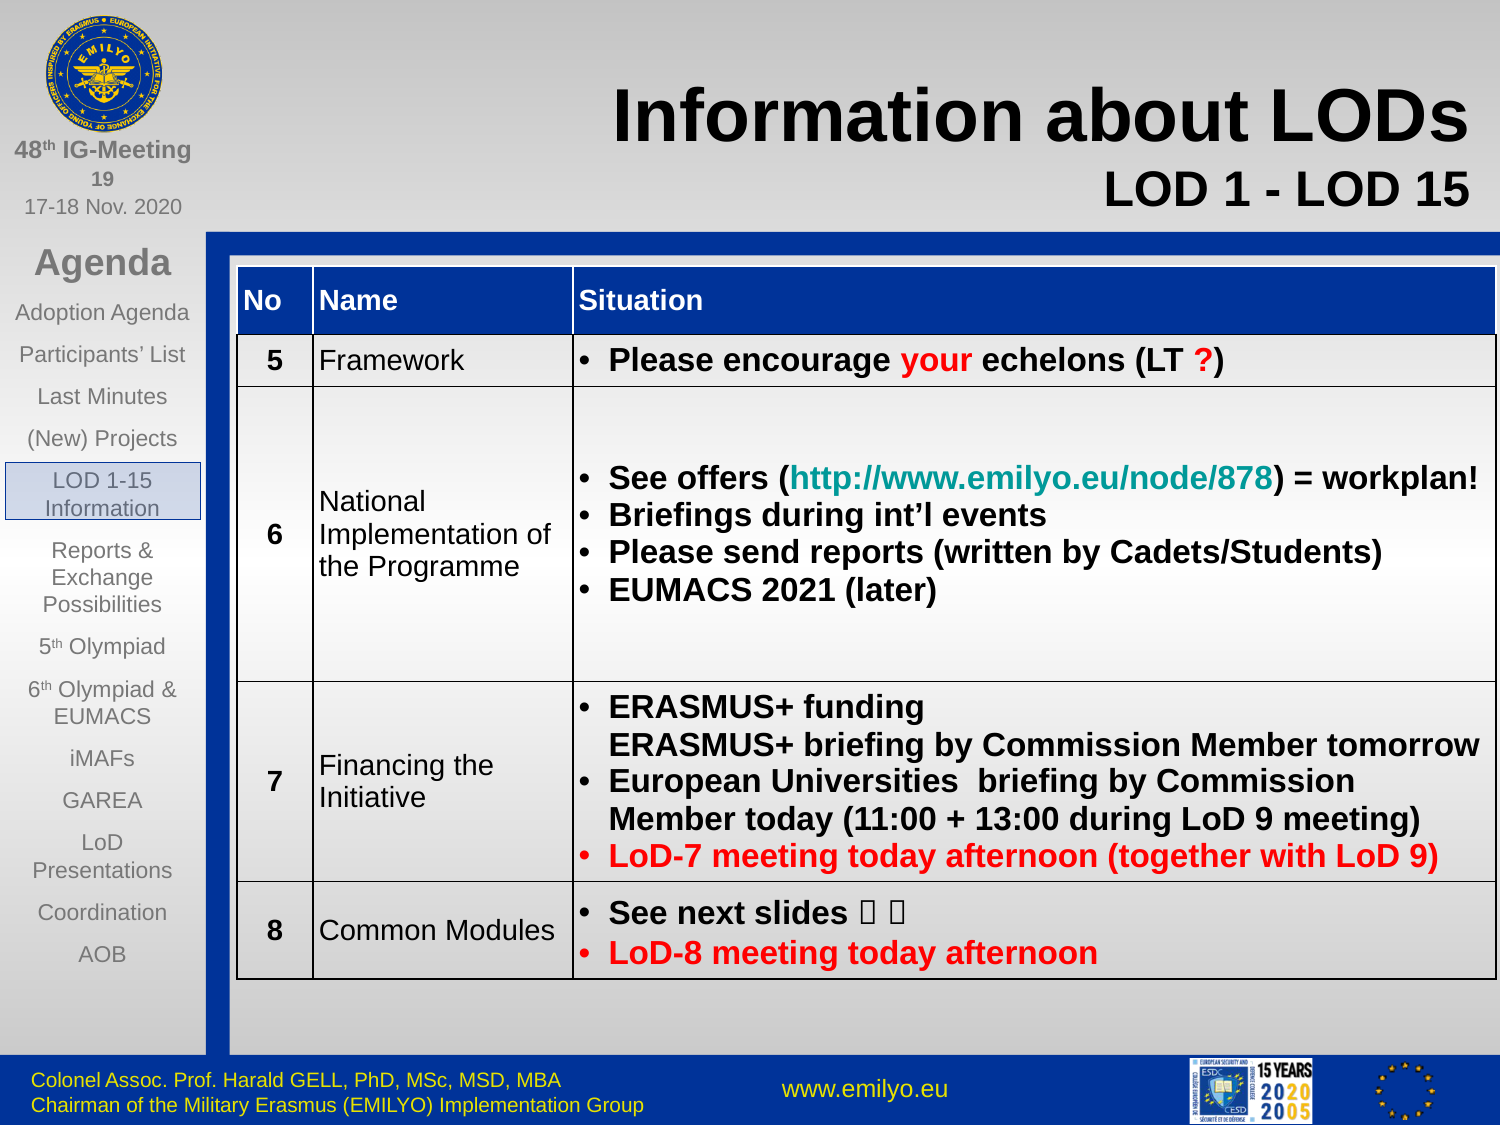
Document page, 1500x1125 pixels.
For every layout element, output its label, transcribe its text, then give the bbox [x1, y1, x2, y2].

table_cell 8 [238, 882, 312, 978]
picture [1189, 1058, 1313, 1124]
text_box [5, 462, 201, 520]
table_cell National Implementation of the Programme [314, 387, 572, 681]
picture [45, 14, 163, 133]
table_cell See next slides   LoD-8 meeting today afternoon [574, 882, 1495, 978]
table_cell Financing the Initiative [314, 682, 572, 881]
table_cell 7 [238, 682, 312, 881]
table_cell See offers (http://www.emilyo.eu/node/878) = workplan! Briefings during int’l events Please send reports (written by Cadets/Students) EUMACS 2021 (later) [574, 387, 1495, 681]
table_header Name [314, 267, 572, 334]
picture [1374, 1060, 1435, 1120]
table_cell 5 [238, 335, 312, 386]
table_cell Framework [314, 335, 572, 386]
table_header No [238, 267, 312, 334]
table_cell ERASMUS+ funding ERASMUS+ briefing by Commission Member tomorrow European Universities briefing by Commission Member today (11:00 + 13:00 during LoD 9 meeting) LoD-7 meeting today afternoon (together with LoD 9) [574, 682, 1495, 881]
title Information about LODs LOD 1 - LOD 15 [207, 28, 1471, 217]
table_cell Please encourage your echelons (LT ?) [574, 335, 1495, 386]
table_cell Common Modules [314, 882, 572, 978]
table_cell 6 [238, 387, 312, 681]
table_header Situation [574, 267, 1495, 334]
